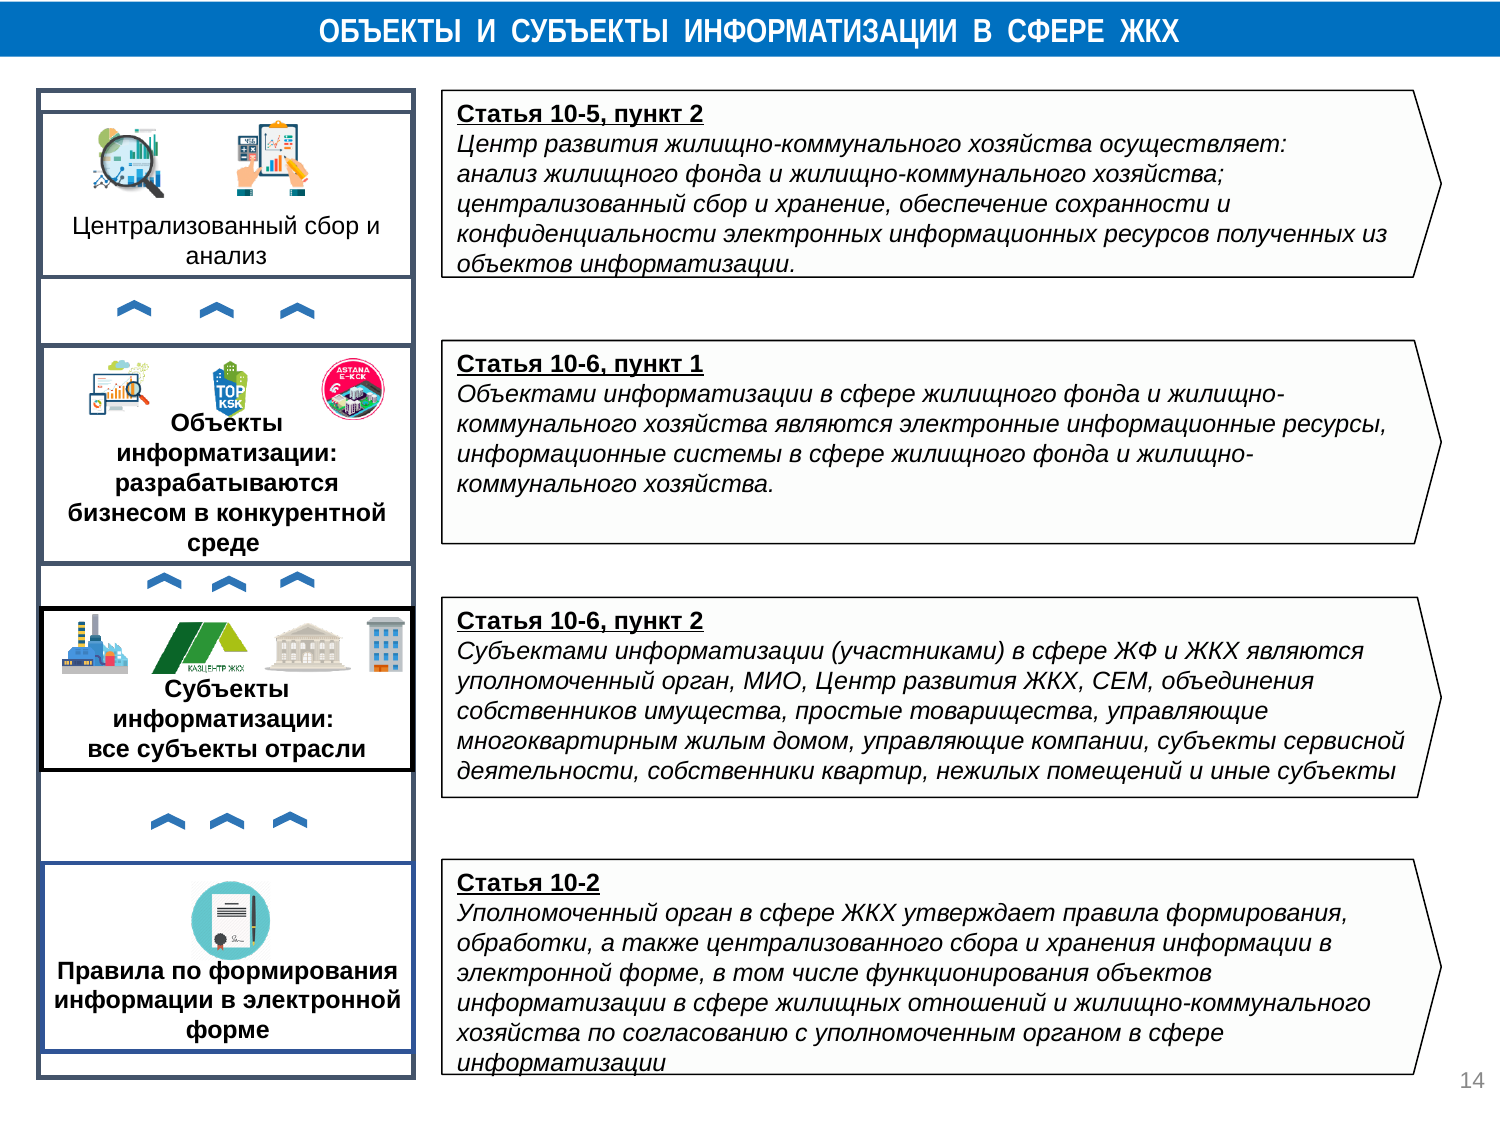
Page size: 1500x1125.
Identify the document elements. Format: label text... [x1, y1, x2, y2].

picture [261, 612, 353, 689]
slide_number 14 [1162, 1049, 1500, 1110]
text_box Субъекты информатизации: все субъекты отрасли [41, 608, 413, 770]
picture [201, 360, 260, 418]
text_box Объекты информатизации: разрабатываются бизнесом в конкурентной среде [41, 345, 413, 564]
text_box Централизованный сбор и анализ [40, 111, 412, 277]
text_box Статья 10-5, пункт 2 Центр развития жилищно-коммунального хозяйства осуществляет: анализ жилищного фонда и жилищно-коммунального хозяйства; централизованный сбор и хранение, обеспечение сохранности и конфиденциальности электронных информационных ресурсов полученных из объектов информатизации. [441, 90, 1442, 278]
text_box [147, 572, 182, 590]
text_box [38, 90, 414, 1078]
text_box Статья 10-6, пункт 2 Субъектами информатизации (участниками) в сфере ЖФ и ЖКХ являются уполномоченный орган, МИО, Центр развития ЖКХ, СЕМ, объединения собственников имущества, простые товарищества, управляющие многоквартирным жилым домом, управляющие компании, субъекты сервисной деятельности, собственники квартир, нежилых помещений и иные субъекты [441, 597, 1442, 798]
text_box [151, 813, 186, 830]
text_box [273, 811, 308, 829]
text_box ОБЪЕКТЫ И СУБЪЕКТЫ ИНФОРМАТИЗАЦИИ В СФЕРЕ ЖКХ [0, 1, 1500, 57]
text_box Статья 10-6, пункт 1 Объектами информатизации в сфере жилищного фонда и жилищно-коммунального хозяйства являются электронные информационные ресурсы, информационные системы в сфере жилищного фонда и жилищно-коммунального хозяйства. [441, 340, 1442, 544]
text_box [199, 301, 234, 319]
text_box [117, 299, 152, 317]
picture [150, 619, 252, 674]
picture [357, 617, 414, 674]
picture [62, 608, 128, 674]
picture [319, 358, 386, 420]
text_box [212, 575, 247, 593]
text_box [210, 812, 245, 830]
text_box Правила по формирования информации в электронной форме [42, 862, 414, 1052]
picture [87, 119, 168, 200]
text_box [280, 571, 315, 589]
text_box Статья 10-2 Уполномоченный орган в сфере ЖКХ утверждает правила формирования, обработки, а также централизованного сбора и хранения информации в электронной форме, в том числе функционирования объектов информатизации в сфере жилищных отношений и жилищно-коммунального хозяйства по согласованию с уполномоченным органом в сфере информатизации [441, 859, 1442, 1075]
picture [228, 116, 315, 197]
picture [190, 880, 271, 961]
picture [88, 356, 150, 418]
text_box [280, 302, 315, 320]
